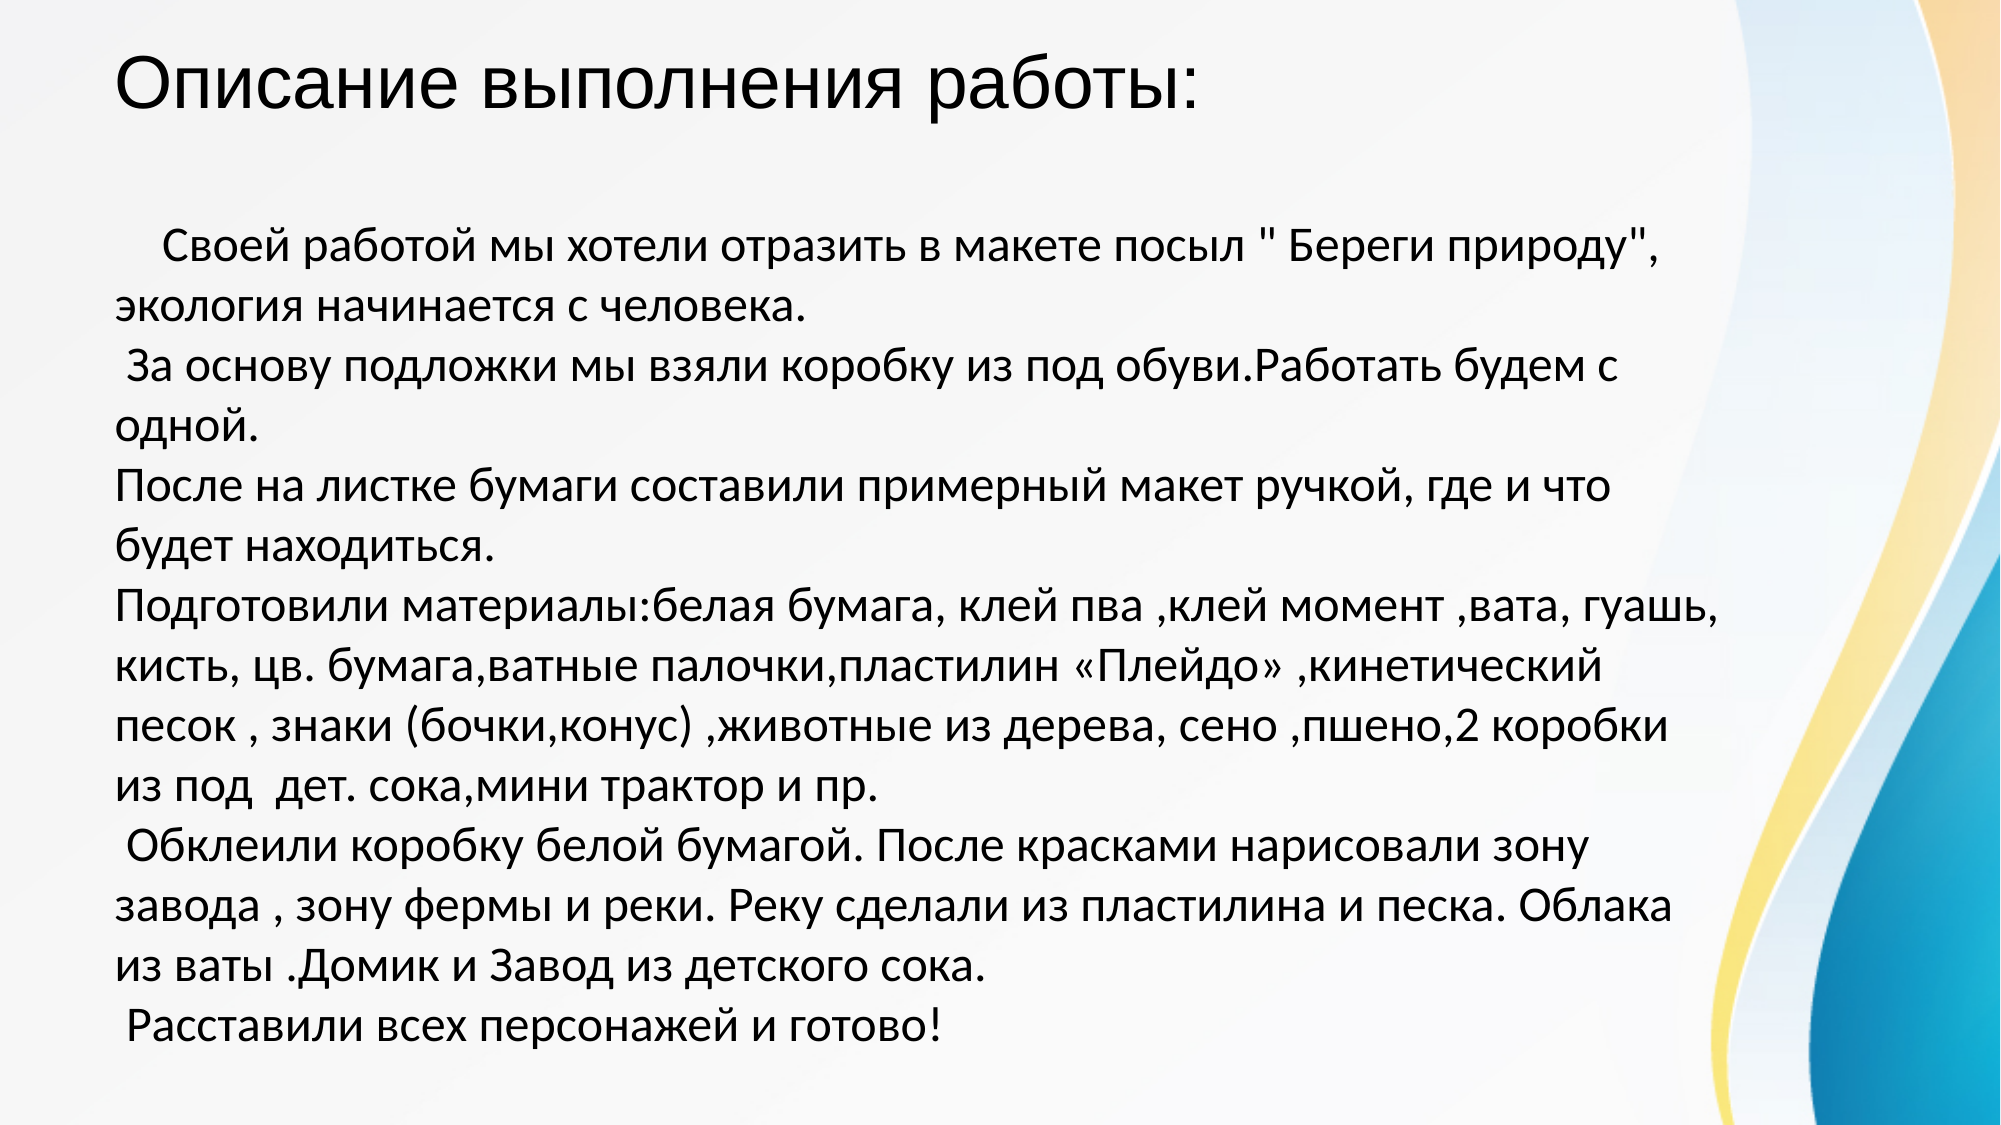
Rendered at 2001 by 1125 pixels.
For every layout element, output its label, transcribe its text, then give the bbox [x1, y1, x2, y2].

text_box Своей работой мы хотели отразить в макете посыл " Береги природу", экология начинается с человека. За основу подложки мы взяли коробку из под обуви.Работать будем с одной. После на листке бумаги составили примерный макет ручкой, где и что будет находиться. Подготовили материалы:белая бумага, клей пва ,клей момент ,вата, гуашь, кисть, цв. бумага,ватные палочки,пластилин «Плейдо» ,кинетический песок , знаки (бочки,конус) ,животные из дерева, сено ,пшено,2 коробки из под дет. сока,мини трактор и пр. Обклеили коробку белой бумагой. После красками нарисовали зону завода , зону фермы и реки. Реку сделали из пластилина и песка. Облака из ваты .Домик и Завод из детского сока. Расставили всех персонажей и готово! [99, 203, 1736, 1059]
picture [0, 0, 2001, 1125]
title Описание выполнения работы: [99, 30, 1901, 127]
